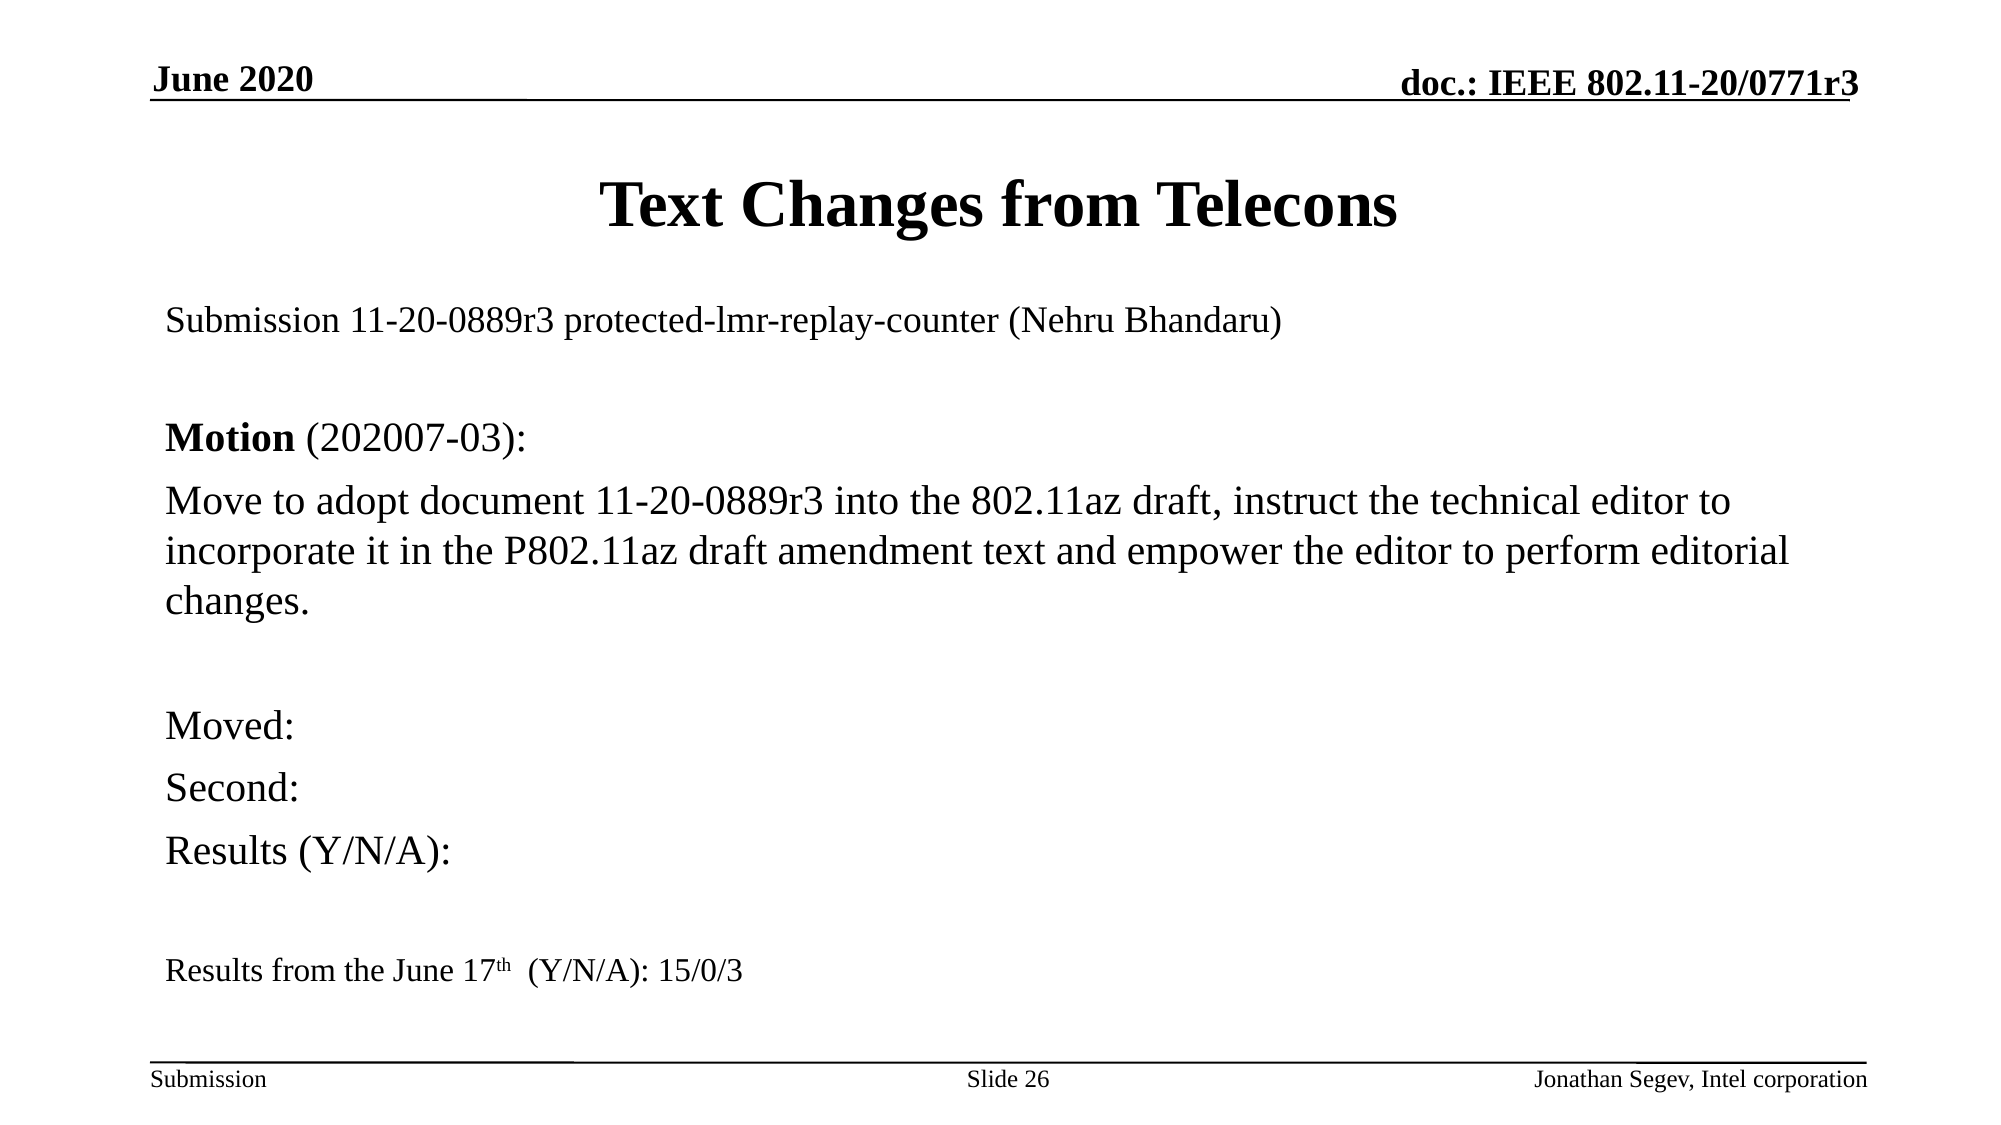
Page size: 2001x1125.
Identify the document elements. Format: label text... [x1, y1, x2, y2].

footer Jonathan Segev, Intel corporation [1171, 1061, 1869, 1093]
list Submission 11-20-0889r3 protected-lmr-replay-counter (Nehru Bhandaru) Motion (202007-03): Move to adopt document 11-20-0889r3 into the 802.11az draft, instruct the technical editor to incorporate it in the P802.11az draft amendment text and empower the editor to perform editorial changes. Moved: Second: Results (Y/N/A): Results from the June 17th (Y/N/A): 15/0/3 [149, 286, 1850, 1000]
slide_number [152, 54, 563, 100]
title Text Changes from Telecons [149, 112, 1850, 286]
slide_number Slide 26 [950, 1061, 1067, 1123]
